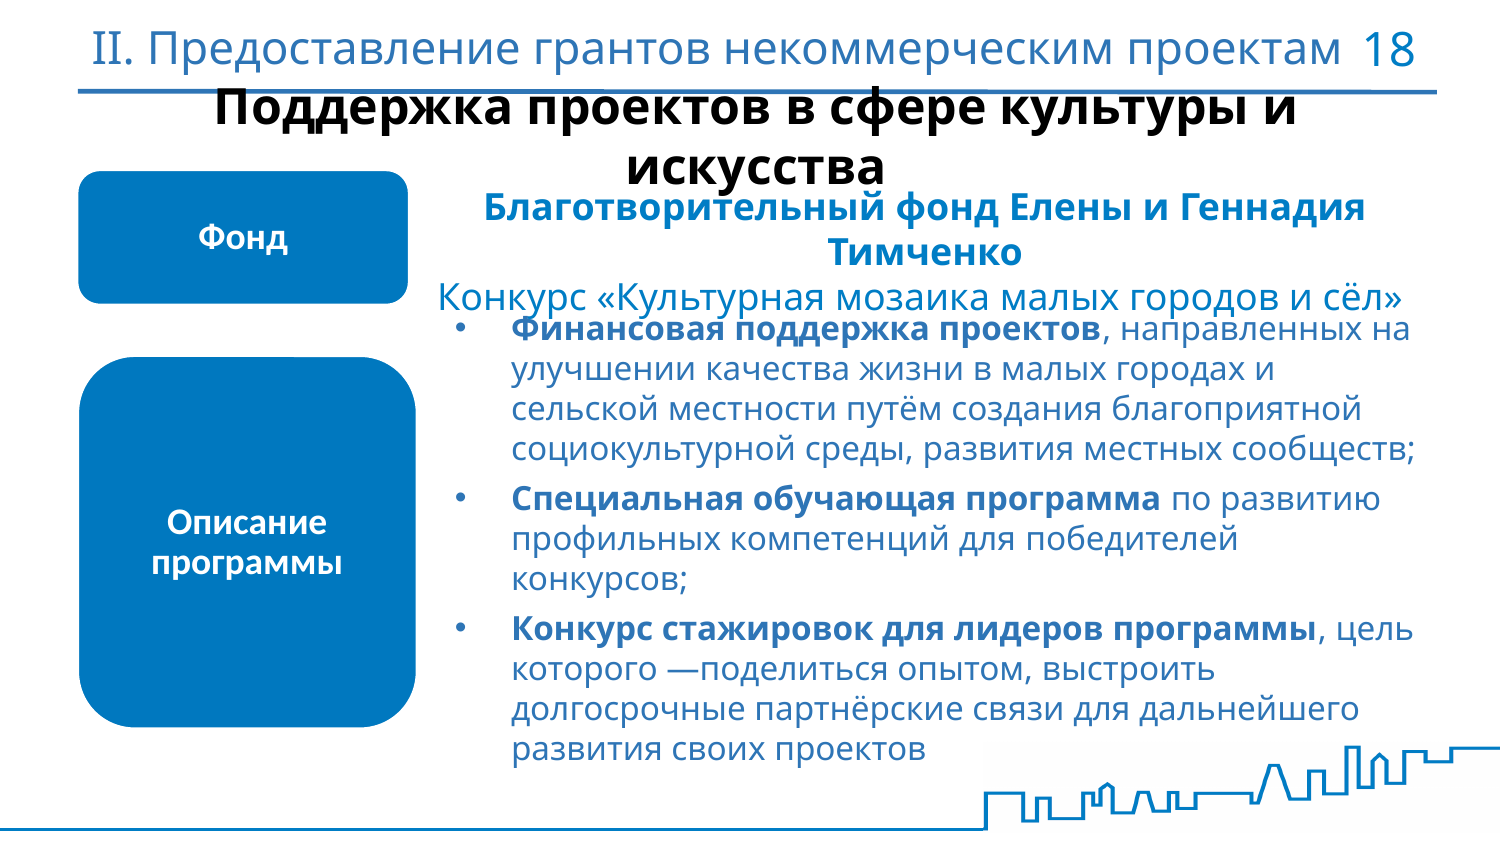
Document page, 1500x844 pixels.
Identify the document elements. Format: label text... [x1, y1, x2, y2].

text_box Поддержка проектов в сфере культуры и искусства [65, 94, 1447, 174]
text_box Финансовая поддержка проектов, направленных на улучшении качества жизни в малых городах и сельской местности путём создания благоприятной социокультурной среды, развития местных сообществ; Специальная обучающая программа по развитию профильных компетенций для победителей конкурсов; Конкурс стажировок для лидеров программы, цель которого —поделиться опытом, выстроить долгосрочные партнёрские связи для дальнейшего развития своих проектов [440, 299, 1440, 825]
title II. Предоставление грантов некоммерческим проектам [76, 16, 1373, 83]
picture [983, 741, 1500, 833]
text_box Благотворительный фонд Елены и Геннадия Тимченко Конкурс «Культурная мозаика малых городов и сёл» [410, 175, 1440, 326]
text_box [77, 170, 409, 305]
list 18 [1340, 17, 1437, 85]
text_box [78, 355, 417, 729]
